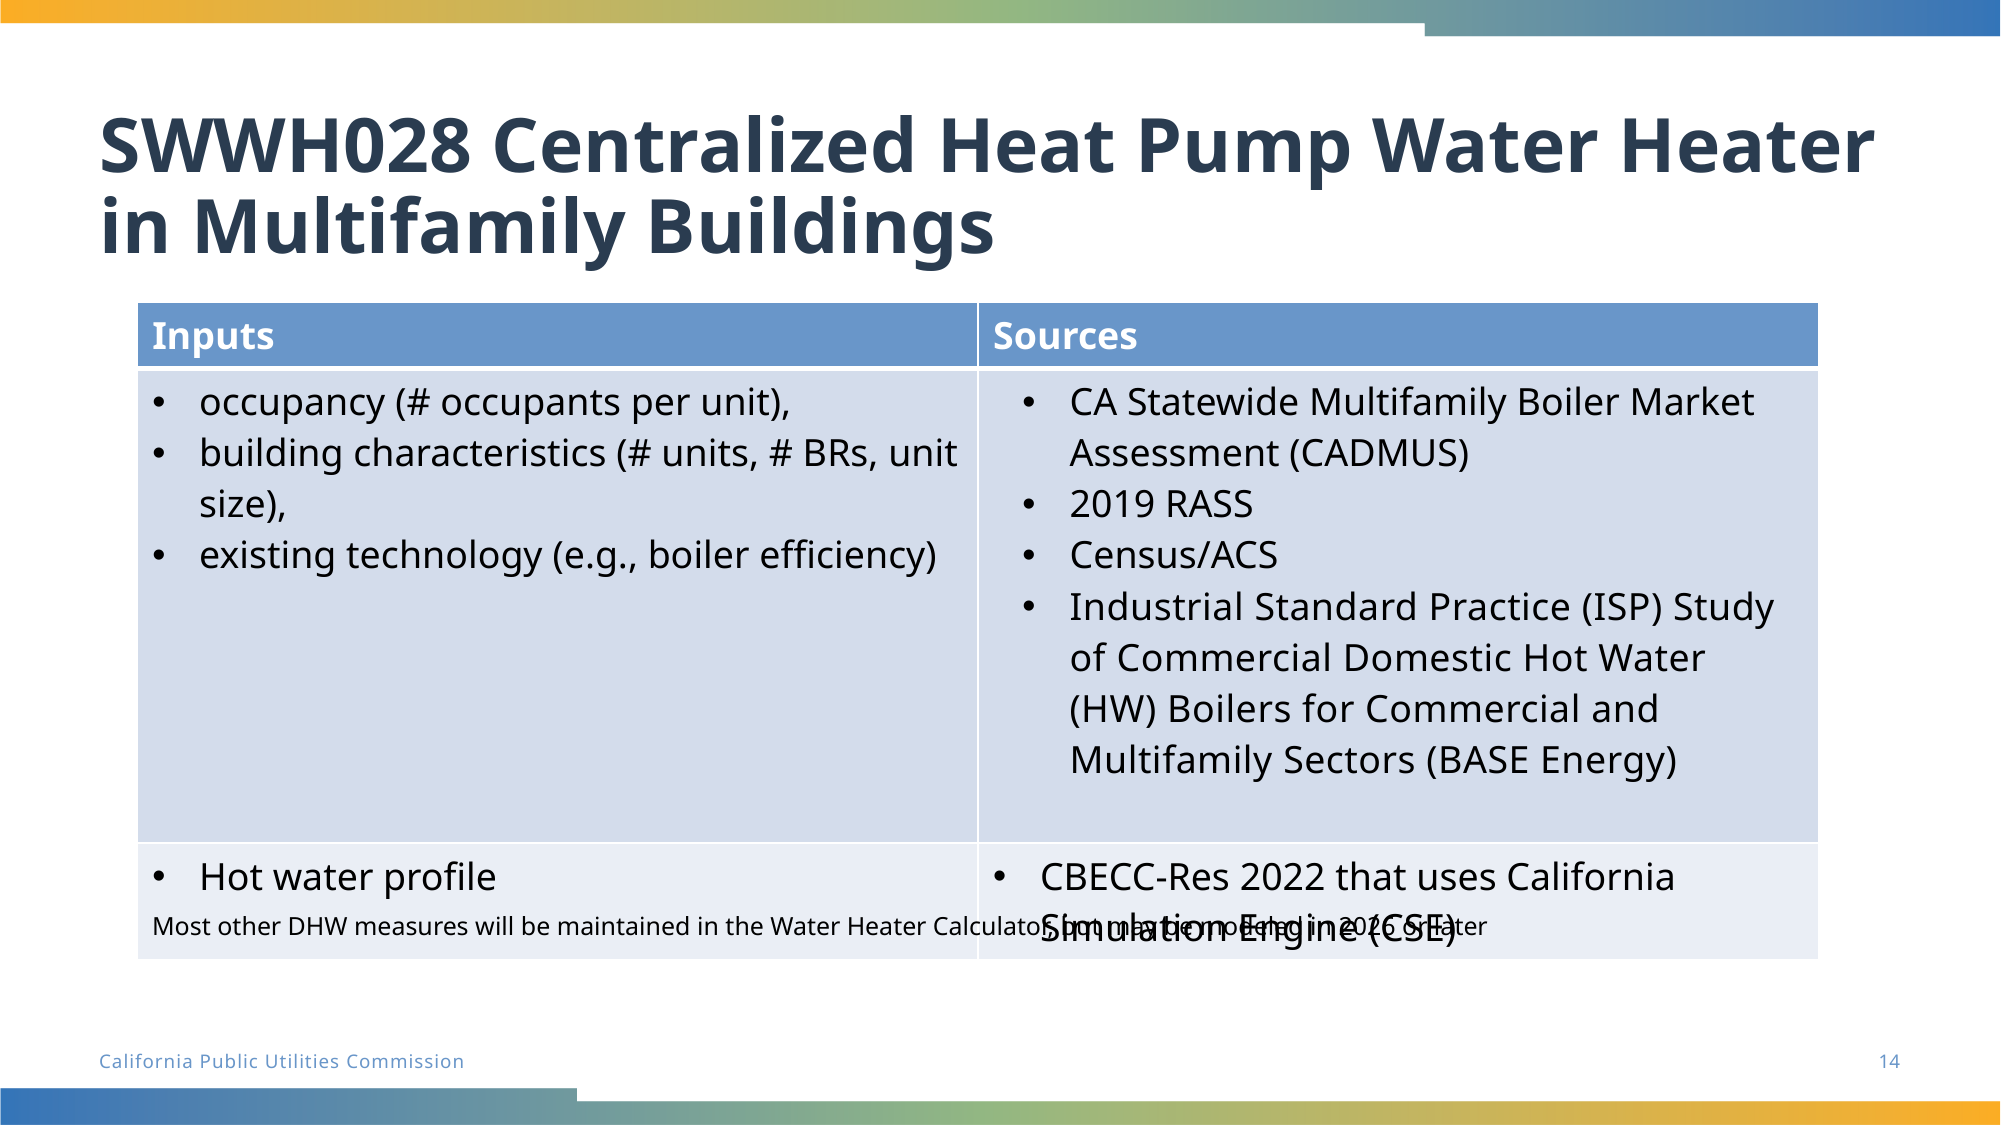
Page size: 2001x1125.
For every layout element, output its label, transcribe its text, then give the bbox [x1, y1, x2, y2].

slide_number 14 [1837, 1050, 1900, 1080]
table_cell Hot water profile [138, 844, 977, 903]
table_cell CBECC-Res 2022 that uses California Simulation Engine (CSE) [979, 844, 1818, 959]
table_cell CA Statewide Multifamily Boiler Market Assessment (CADMUS) 2019 RASS Census/ACS Industrial Standard Practice (ISP) Study of Commercial Domestic Hot Water (HW) Boilers for Commercial and Multifamily Sectors (BASE Energy) [979, 371, 1818, 842]
picture [0, 0, 2001, 1125]
table_header Inputs [138, 303, 977, 366]
table_cell Hot water profile [138, 948, 977, 959]
title SWWH028 Centralized Heat Pump Water Heater in Multifamily Buildings [99, 59, 1900, 278]
text_box Most other DHW measures will be maintained in the Water Heater Calculator, but may be modeled in 2026 or later [137, 903, 1733, 948]
table_cell occupancy (# occupants per unit), building characteristics (# units, # BRs, unit size), existing technology (e.g., boiler efficiency) [138, 371, 977, 842]
table_header Sources [979, 303, 1818, 366]
